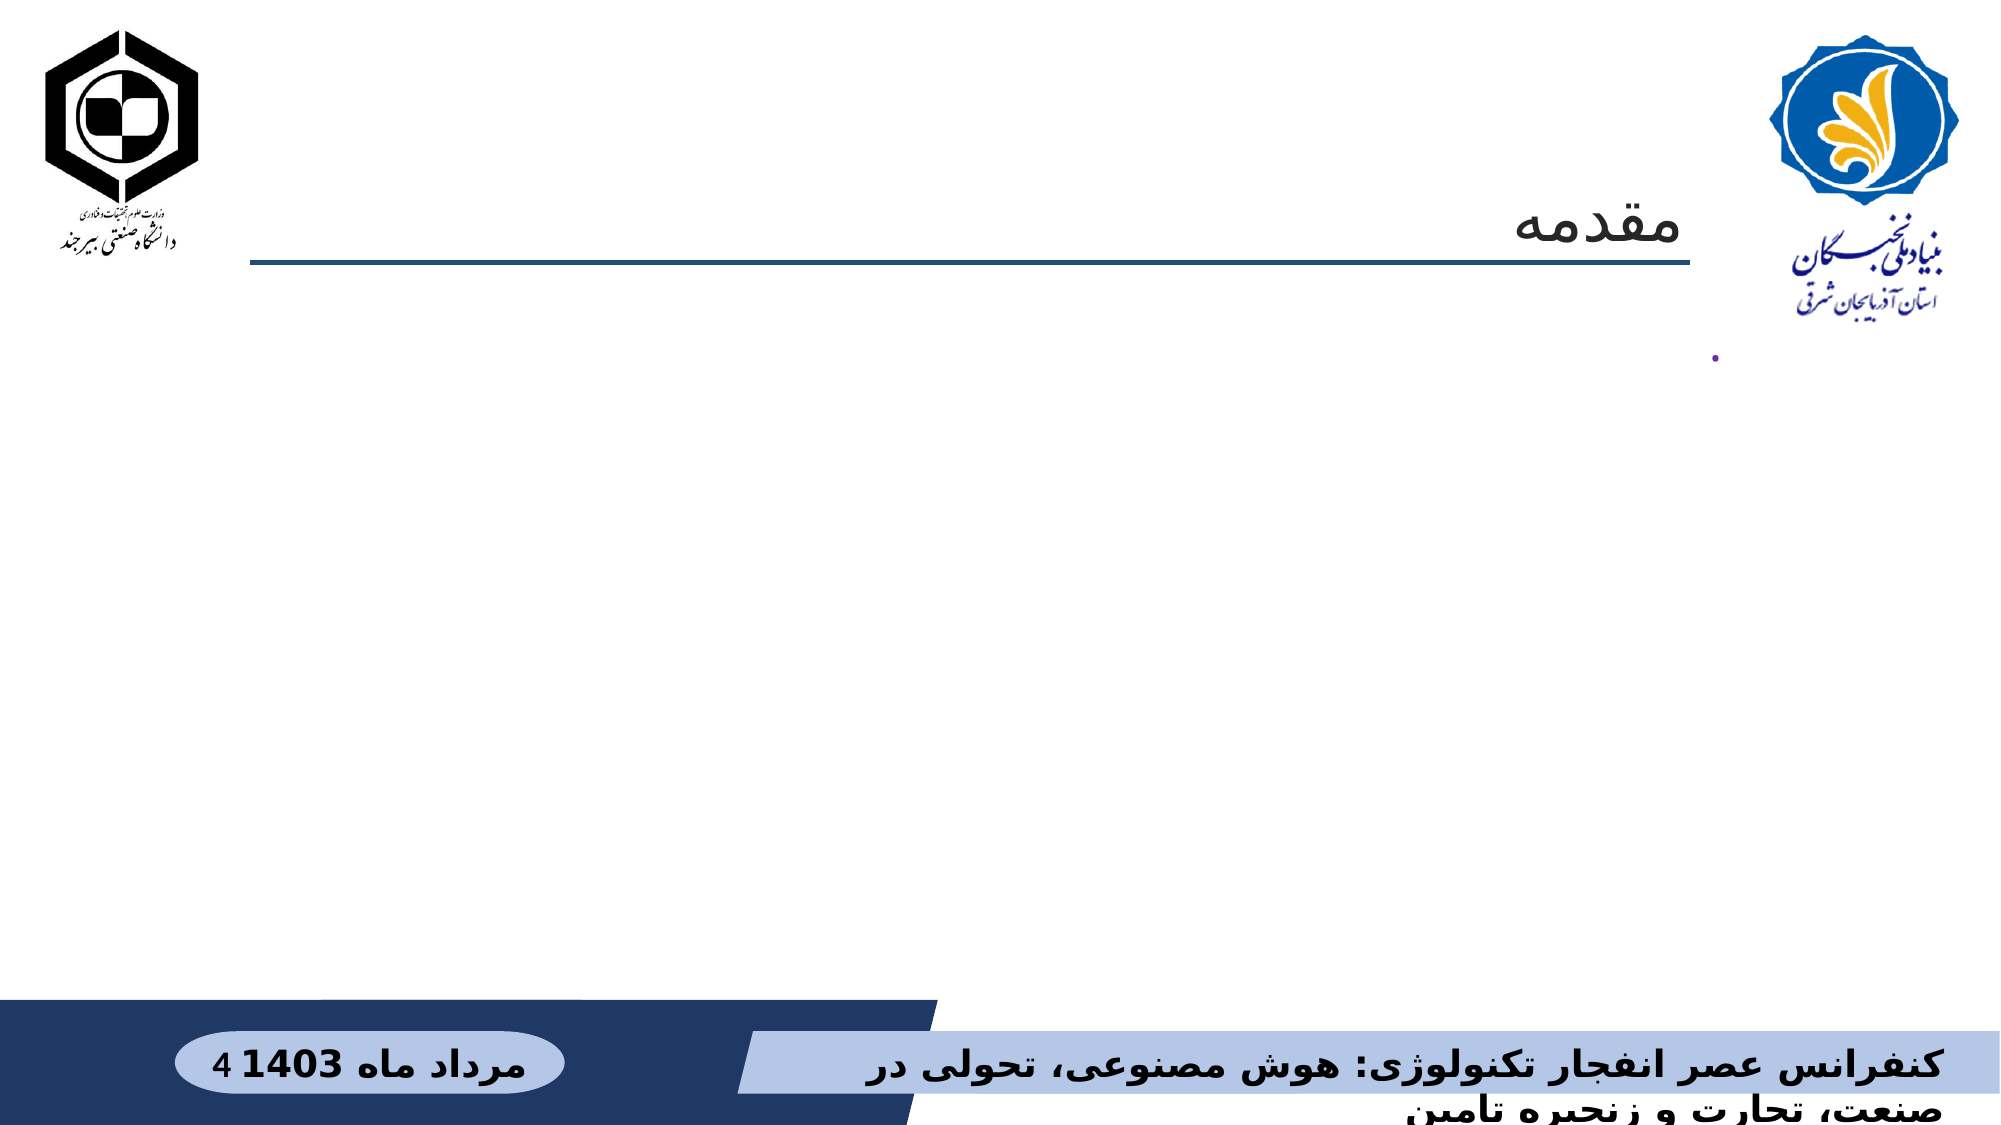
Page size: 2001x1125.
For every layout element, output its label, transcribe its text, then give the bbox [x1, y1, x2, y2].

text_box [0, 999, 938, 1125]
picture [41, 28, 200, 257]
text_box . [87, 310, 1738, 971]
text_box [1737, 28, 1987, 330]
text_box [737, 1031, 2000, 1094]
text_box مقدمه [200, 24, 1700, 263]
text_box کنفرانس عصر انفجار تکنولوژی: هوش مصنوعی، تحولی در صنعت، تجارت و زنجیره تامین [938, 1094, 1960, 1125]
